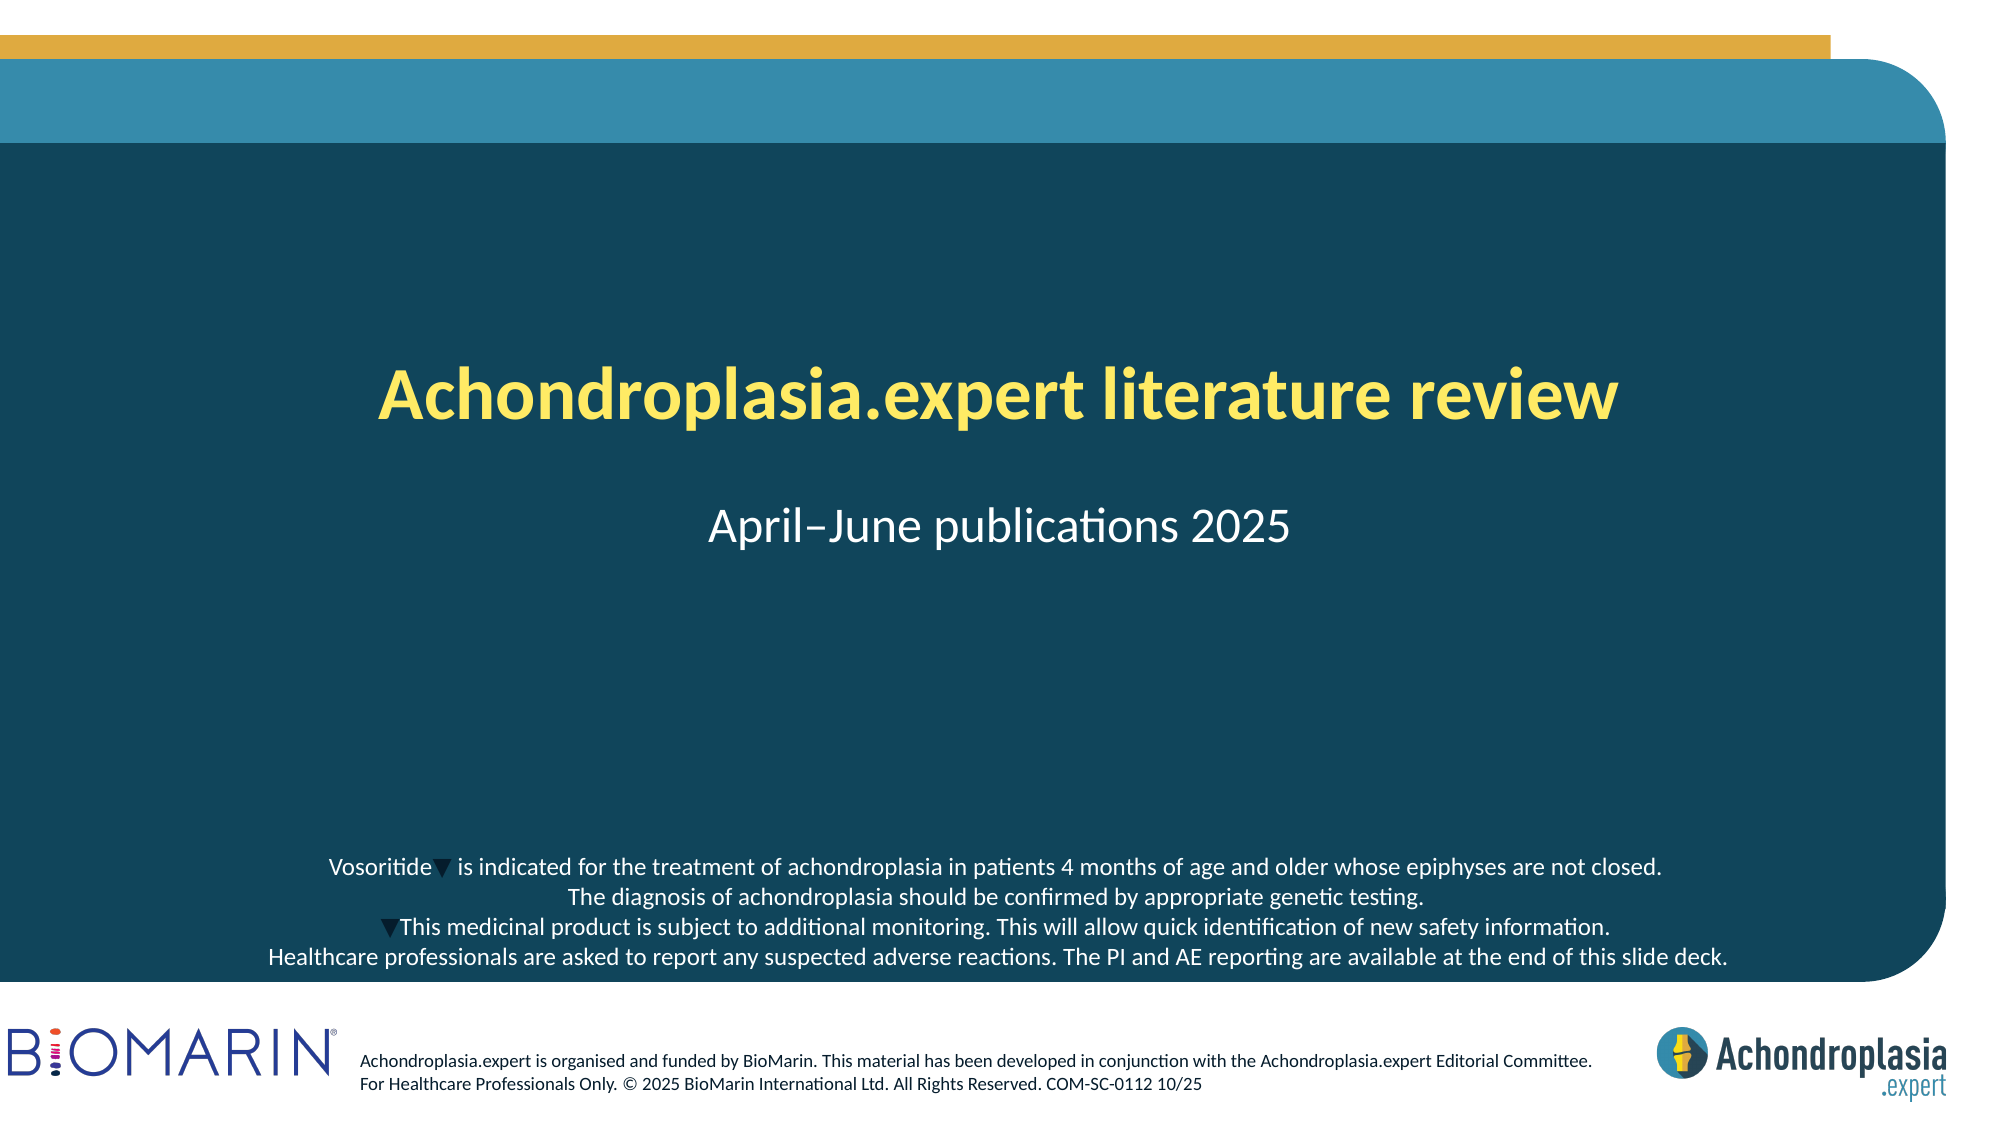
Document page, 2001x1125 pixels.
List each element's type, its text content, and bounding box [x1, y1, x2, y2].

title Achondroplasia.expert literature review [55, 184, 1945, 444]
picture [7, 1027, 338, 1077]
text_box Vosoritide▼ is indicated for the treatment of achondroplasia in patients 4 months of age and older whose epiphyses are not closed. The diagnosis of achondroplasia should be confirmed by appropriate genetic testing. ▼This medicinal product is subject to additional monitoring. This will allow quick identification of new safety information. Healthcare professionals are asked to report any suspected adverse reactions. The PI and AE reporting are available at the end of this slide deck. [178, 843, 1822, 978]
footer Achondroplasia.expert is organised and funded by BioMarin. This material has been developed in conjunction with the Achondroplasia.expert Editorial Committee. For Healthcare Professionals Only. © 2025 BioMarin International Ltd. All Rights Reserved. COM-SC-0112 10/25 [345, 1006, 1656, 1102]
picture [1656, 1027, 1947, 1102]
subtitle April–June publications 2025 [55, 484, 1945, 863]
